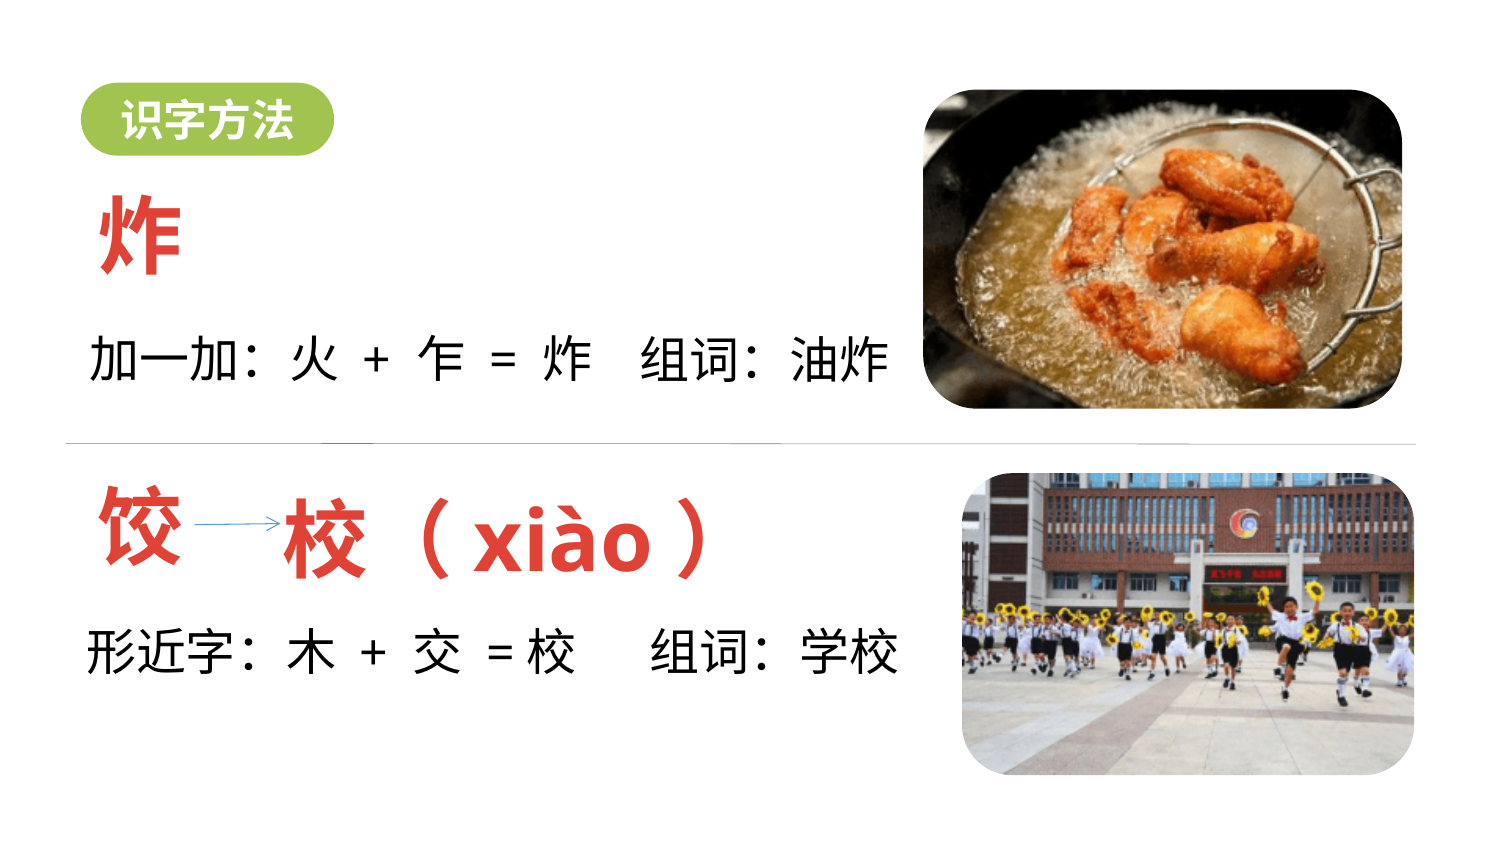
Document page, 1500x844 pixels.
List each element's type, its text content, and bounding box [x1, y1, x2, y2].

text_box 饺 [86, 467, 195, 582]
text_box 组词：油炸 [628, 322, 901, 394]
text_box 加一加：火 + 乍 = 炸 [78, 321, 605, 393]
text_box 形近字：木 + 交 =校 [74, 614, 588, 686]
text_box 炸 [86, 176, 195, 291]
picture [961, 473, 1415, 776]
picture [923, 89, 1403, 409]
text_box 校（xiào） [271, 480, 772, 594]
text_box 识字方法 [79, 81, 336, 157]
text_box 组词：学校 [637, 614, 911, 686]
